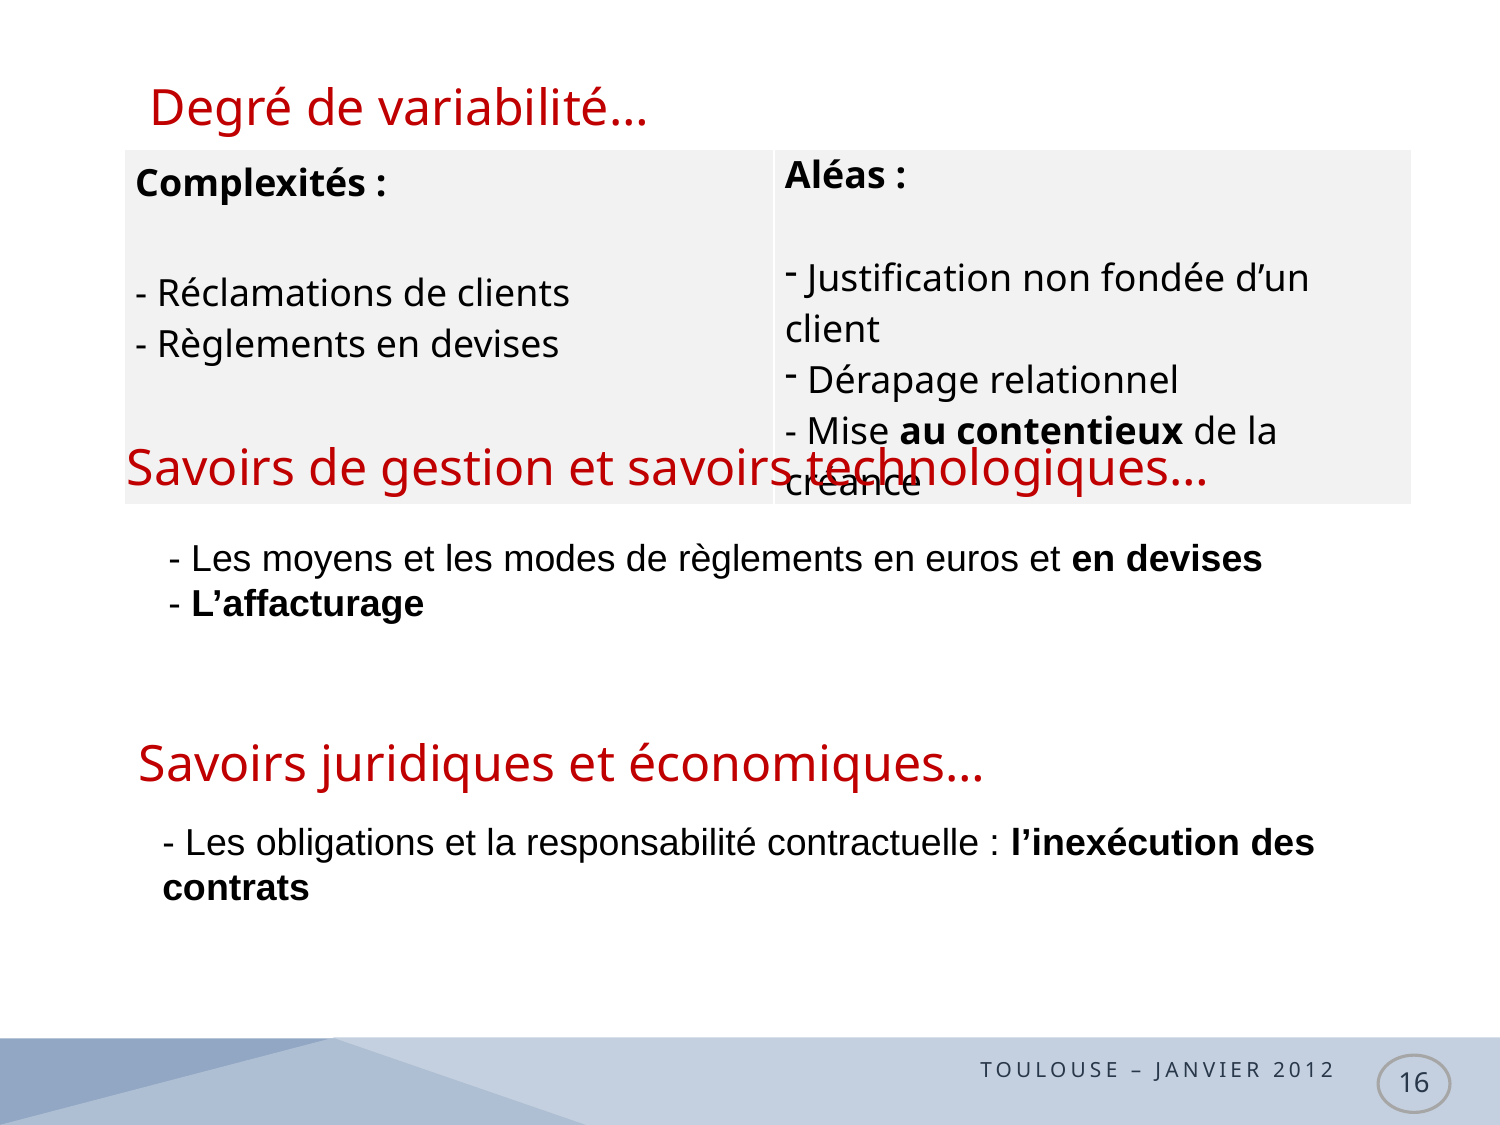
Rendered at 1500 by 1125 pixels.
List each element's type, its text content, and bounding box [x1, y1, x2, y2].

table_header Complexités : - Réclamations de clients - Règlements en devises [125, 150, 773, 420]
table_header Aléas : Justification non fondée d’un client Dérapage relationnel - Mise au contentieux de la créance [775, 150, 1411, 504]
text_box Savoirs juridiques et économiques… [123, 715, 1358, 807]
text_box Savoirs de gestion et savoirs technologiques… [112, 420, 1346, 511]
title Degré de variabilité… [134, 59, 1369, 148]
text_box - Les moyens et les modes de règlements en euros et en devises - L’affacturage [153, 527, 1289, 677]
text_box - Les obligations et la responsabilité contractuelle : l’inexécution des contrats [147, 810, 1376, 961]
text_box TOULOUSE – JANVIER 2012 [572, 1046, 1348, 1092]
slide_number 16 [1376, 1053, 1452, 1114]
